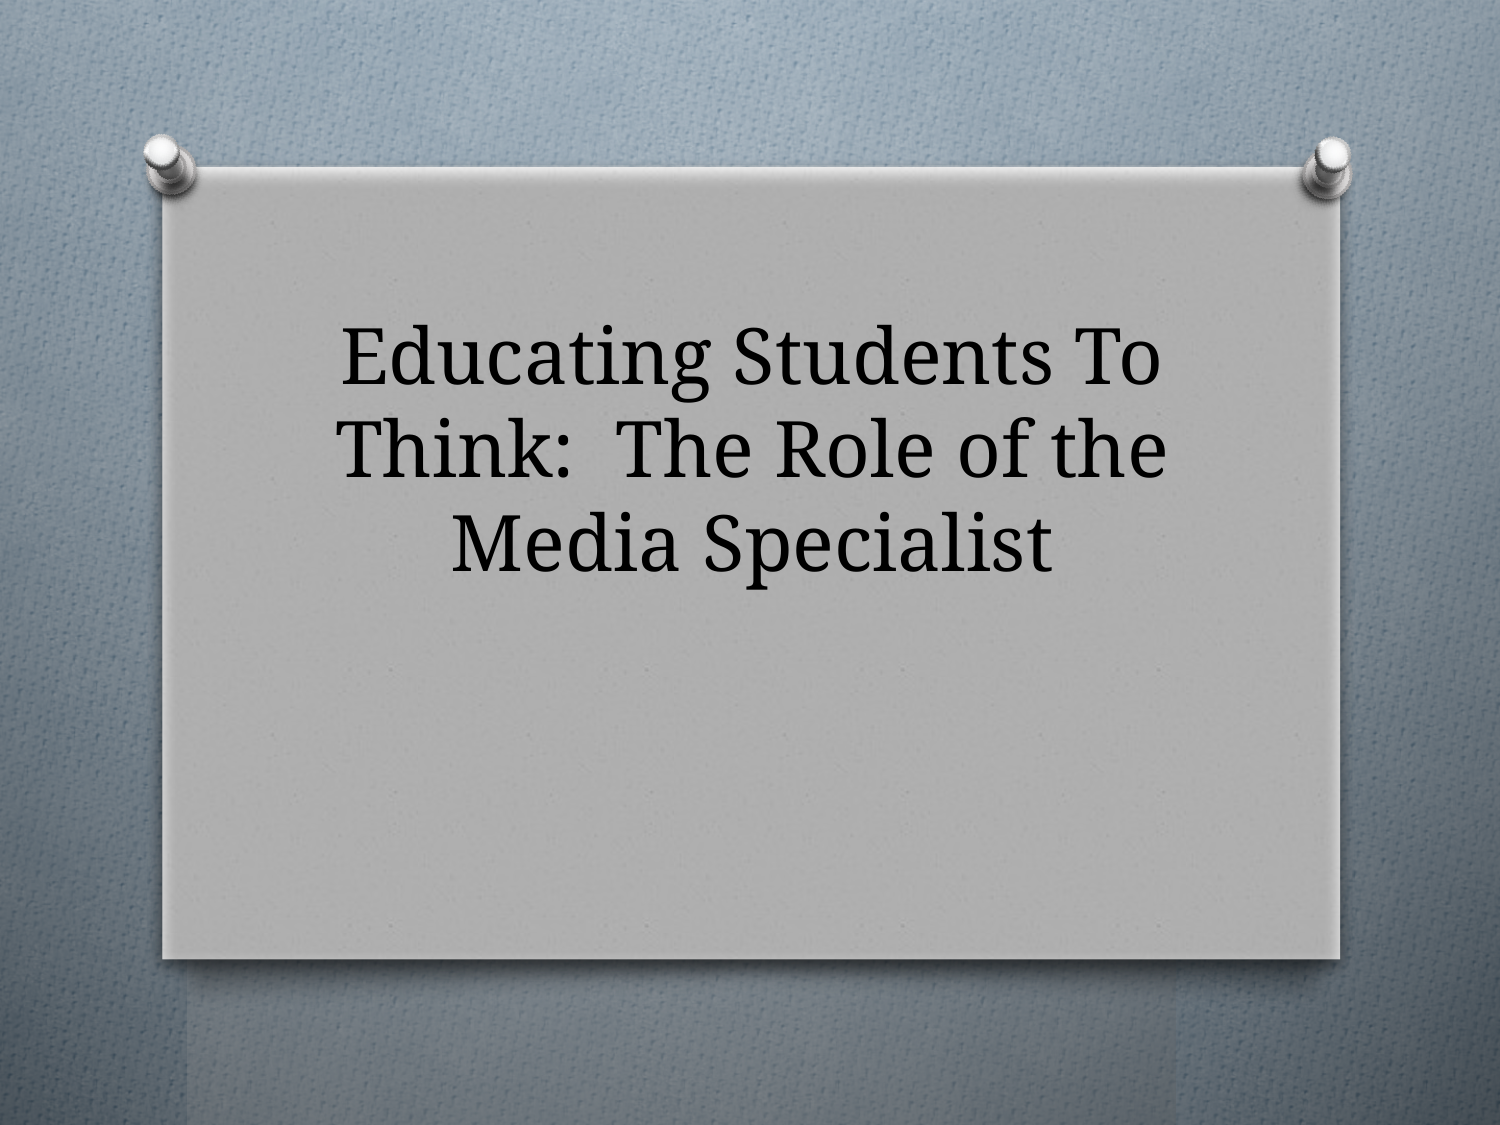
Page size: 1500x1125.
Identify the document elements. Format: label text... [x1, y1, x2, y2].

picture [1274, 109, 1396, 230]
title Educating Students To Think: The Role of the Media Specialist [283, 294, 1223, 595]
picture [112, 100, 235, 224]
